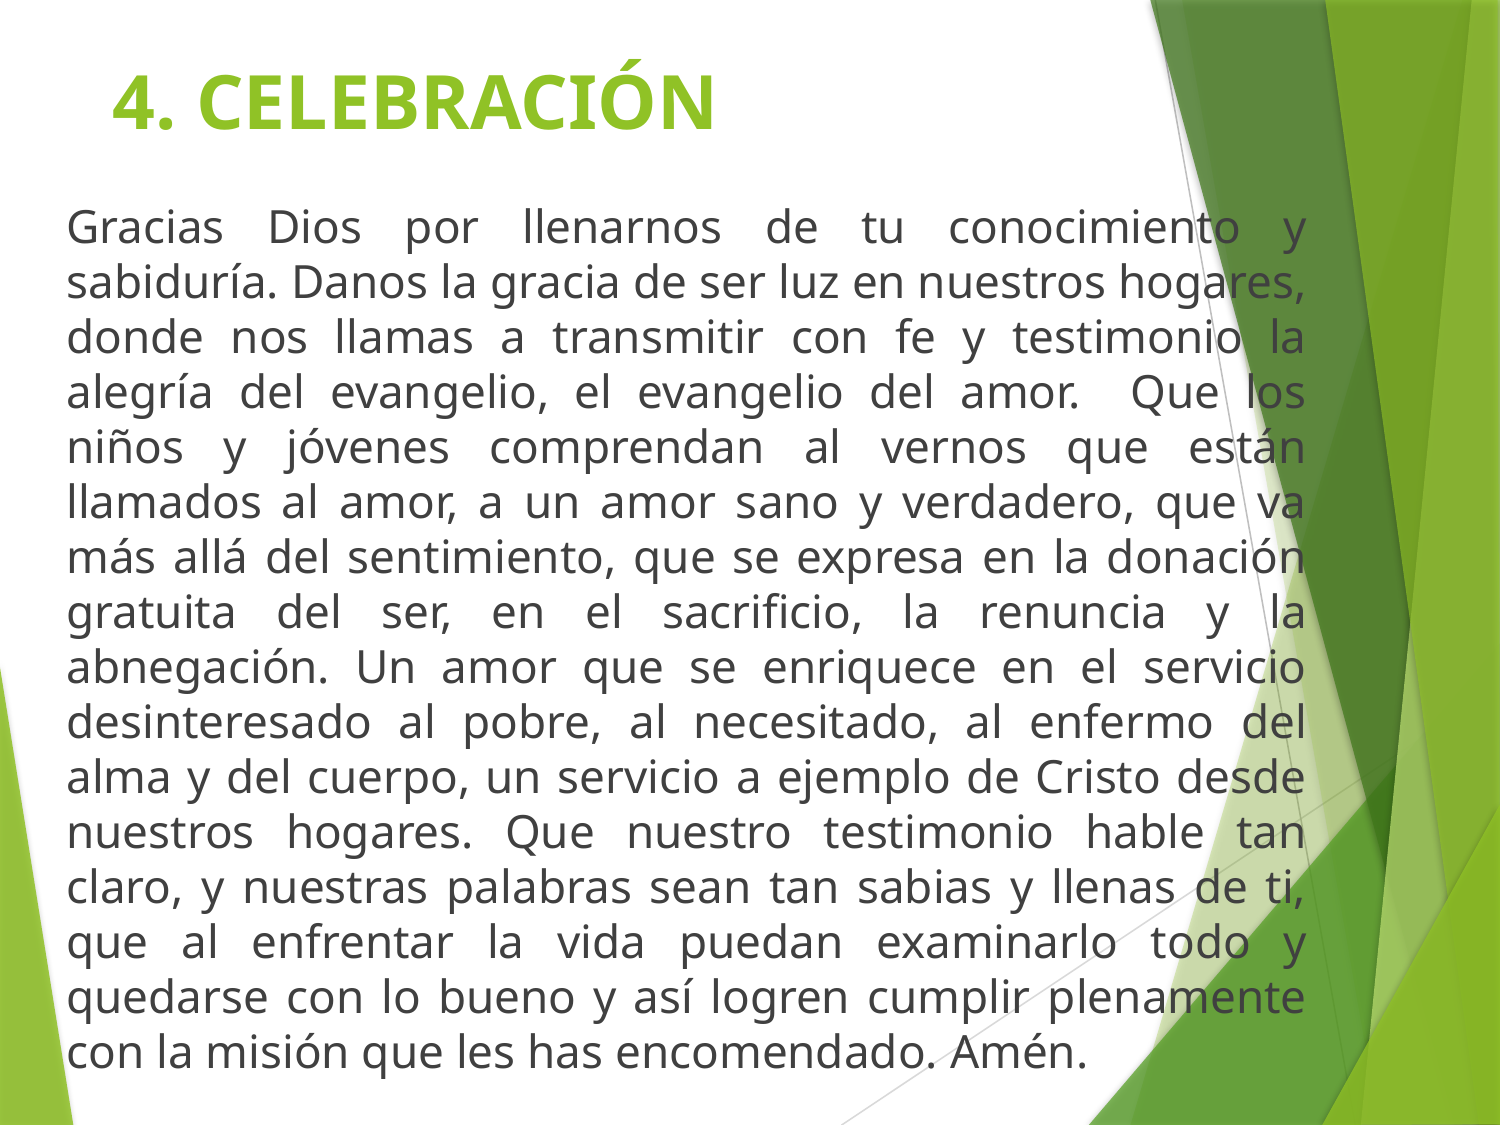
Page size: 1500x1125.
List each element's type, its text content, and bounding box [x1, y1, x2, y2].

title 4. CELEBRACIÓN [97, 47, 1139, 160]
list Gracias Dios por llenarnos de tu conocimiento y sabiduría. Danos la gracia de ser luz en nuestros hogares, donde nos llamas a transmitir con fe y testimonio la alegría del evangelio, el evangelio del amor. Que los niños y jóvenes comprendan al vernos que están llamados al amor, a un amor sano y verdadero, que va más allá del sentimiento, que se expresa en la donación gratuita del ser, en el sacrificio, la renuncia y la abnegación. Un amor que se enriquece en el servicio desinteresado al pobre, al necesitado, al enfermo del alma y del cuerpo, un servicio a ejemplo de Cristo desde nuestros hogares. Que nuestro testimonio hable tan claro, y nuestras palabras sean tan sabias y llenas de ti, que al enfrentar la vida puedan examinarlo todo y quedarse con lo bueno y así logren cumplir plenamente con la misión que les has encomendado. Amén. [51, 190, 1323, 1070]
